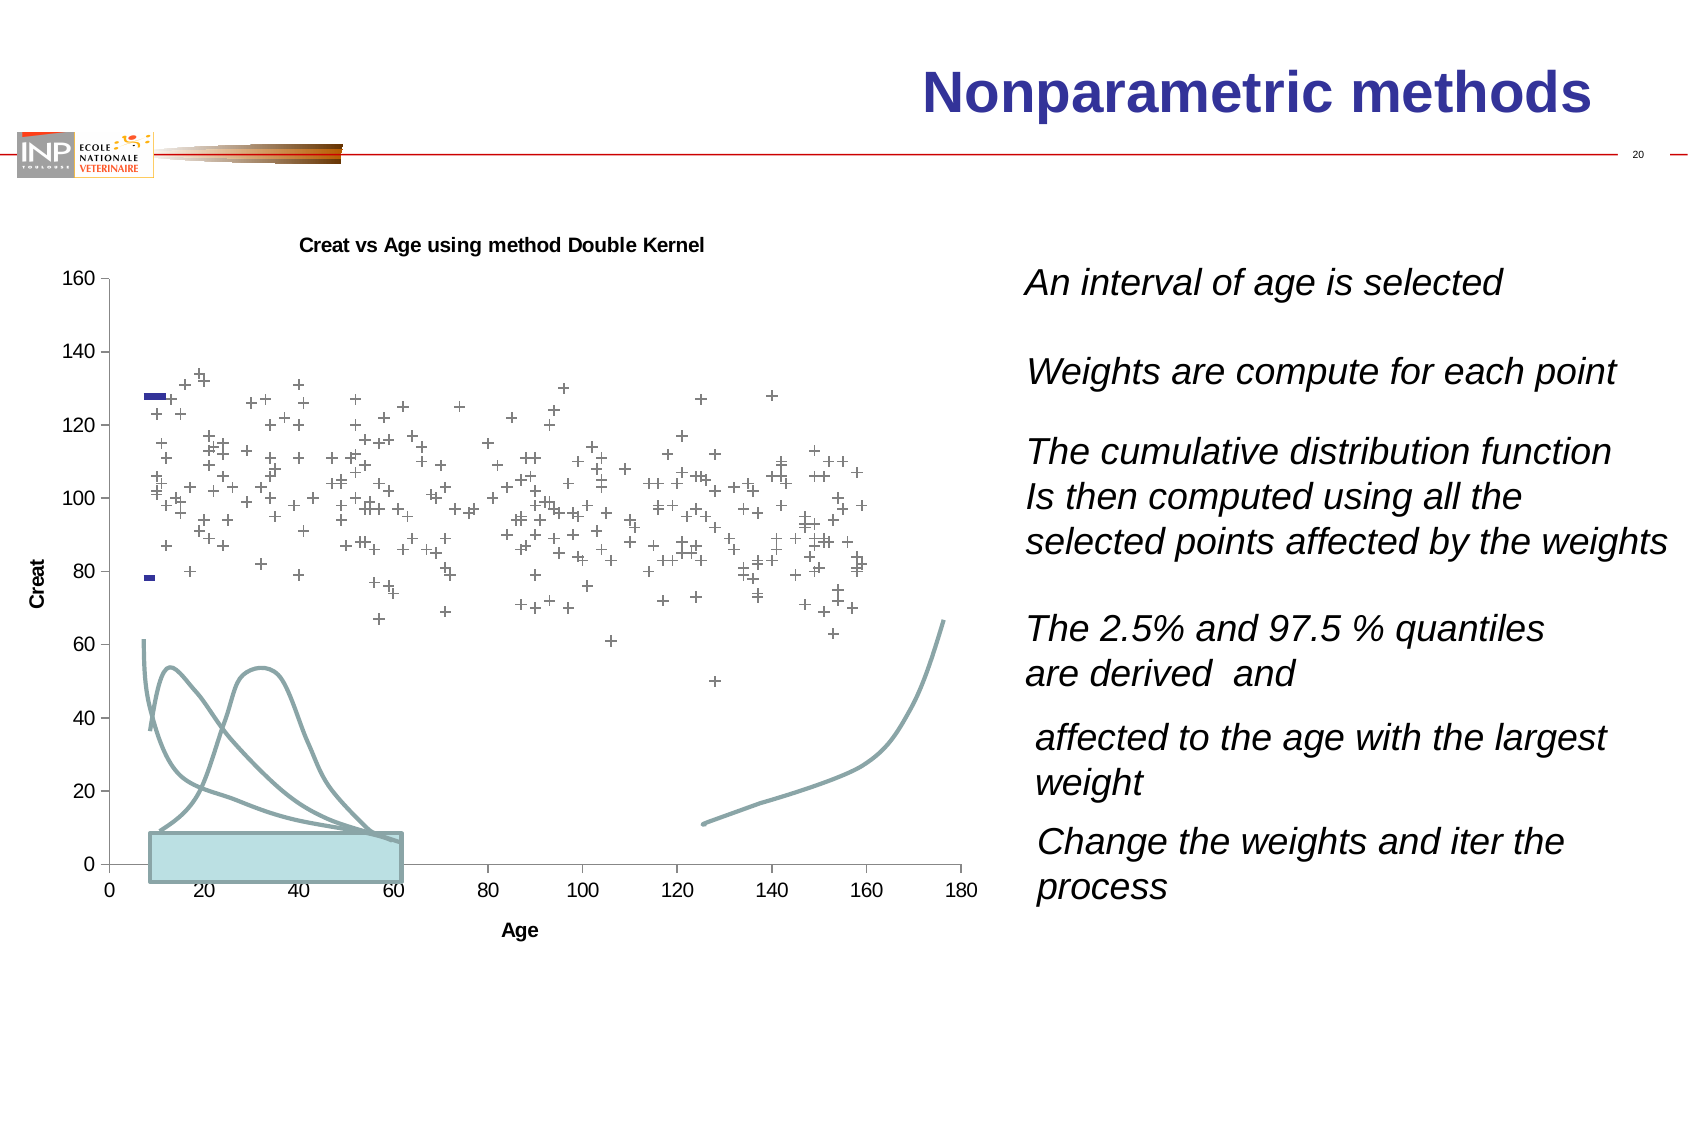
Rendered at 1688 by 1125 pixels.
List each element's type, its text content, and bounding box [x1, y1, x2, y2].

picture [17, 132, 154, 178]
text_box affected to the age with the largest weight [1020, 705, 1671, 811]
text_box Weights are compute for each point [1011, 339, 1632, 400]
text_box Change the weights and iter the process [1022, 809, 1673, 915]
title Nonparametric methods [80, 31, 1609, 147]
chart [18, 204, 987, 949]
text_box An interval of age is selected [1010, 250, 1519, 311]
text_box The 2.5% and 97.5 % quantiles are derived and [1010, 596, 1571, 701]
text_box The cumulative distribution function Is then computed using all the selected points affected by the weights [1010, 419, 1684, 570]
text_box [143, 396, 166, 578]
